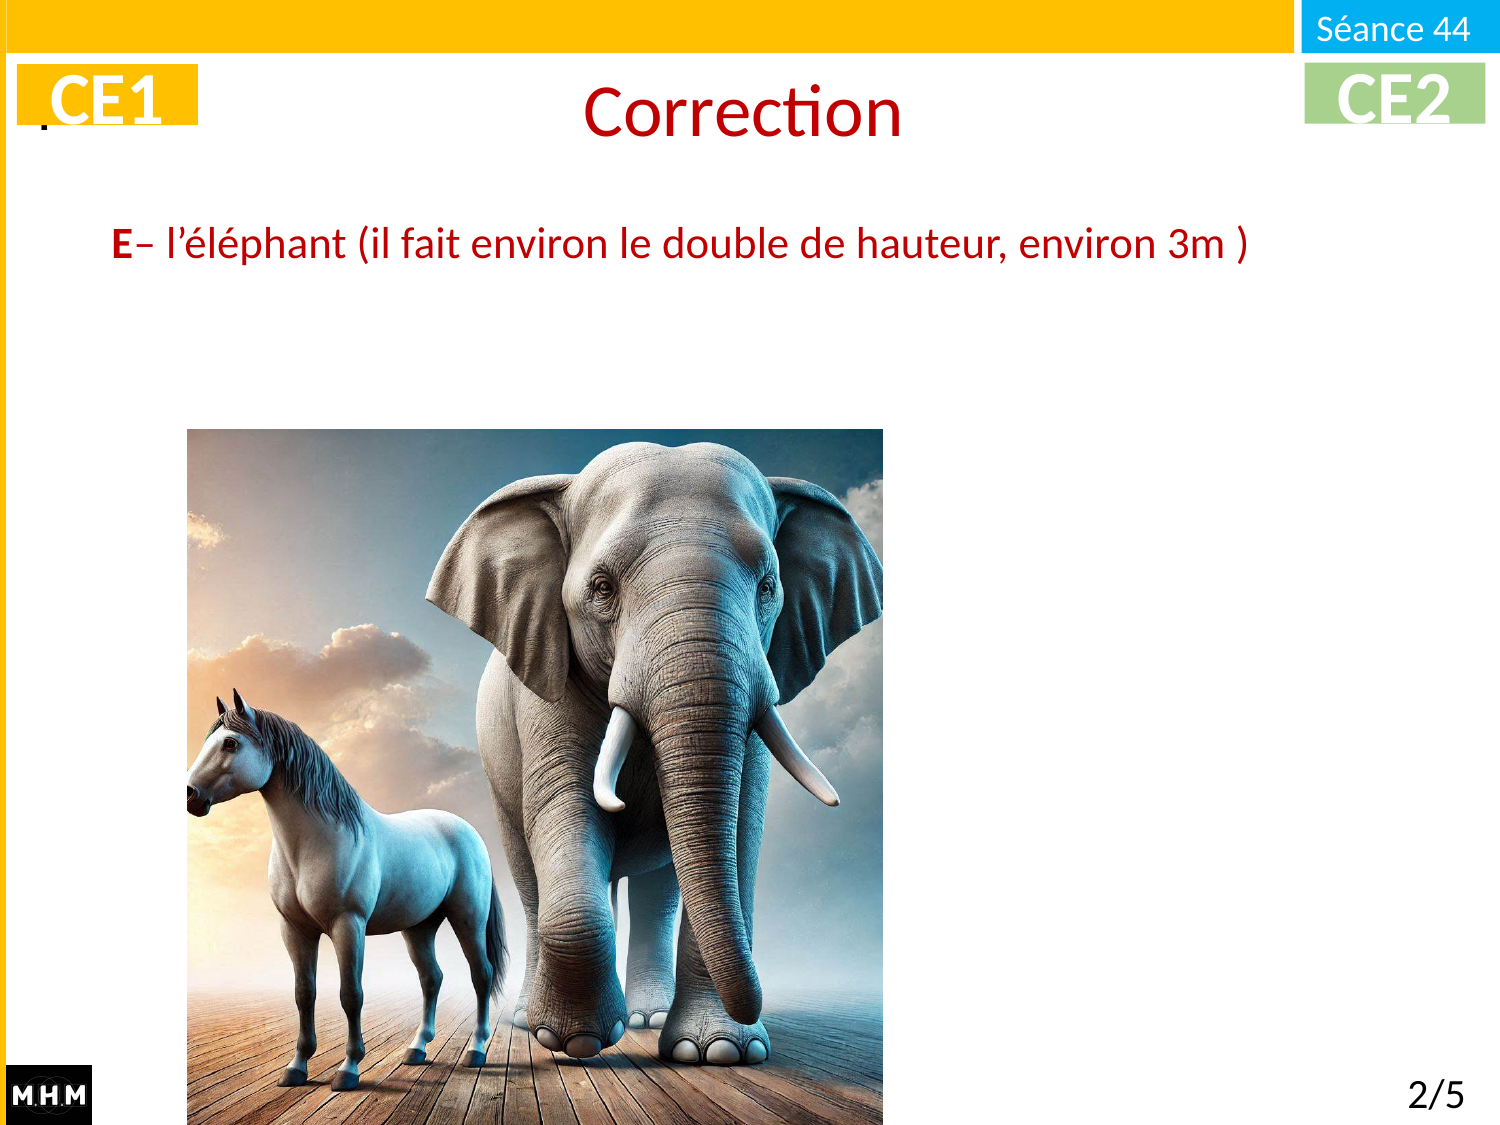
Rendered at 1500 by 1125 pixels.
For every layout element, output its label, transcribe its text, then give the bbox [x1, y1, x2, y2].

picture [6, 1065, 92, 1125]
text_box CE1 [16, 63, 199, 126]
text_box E– l’éléphant (il fait environ le double de hauteur, environ 3m ) [96, 196, 1423, 291]
title Correction [96, 60, 1391, 165]
list 2/5 [1373, 1064, 1500, 1125]
text_box CE2 [1303, 62, 1487, 125]
picture [187, 429, 883, 1125]
